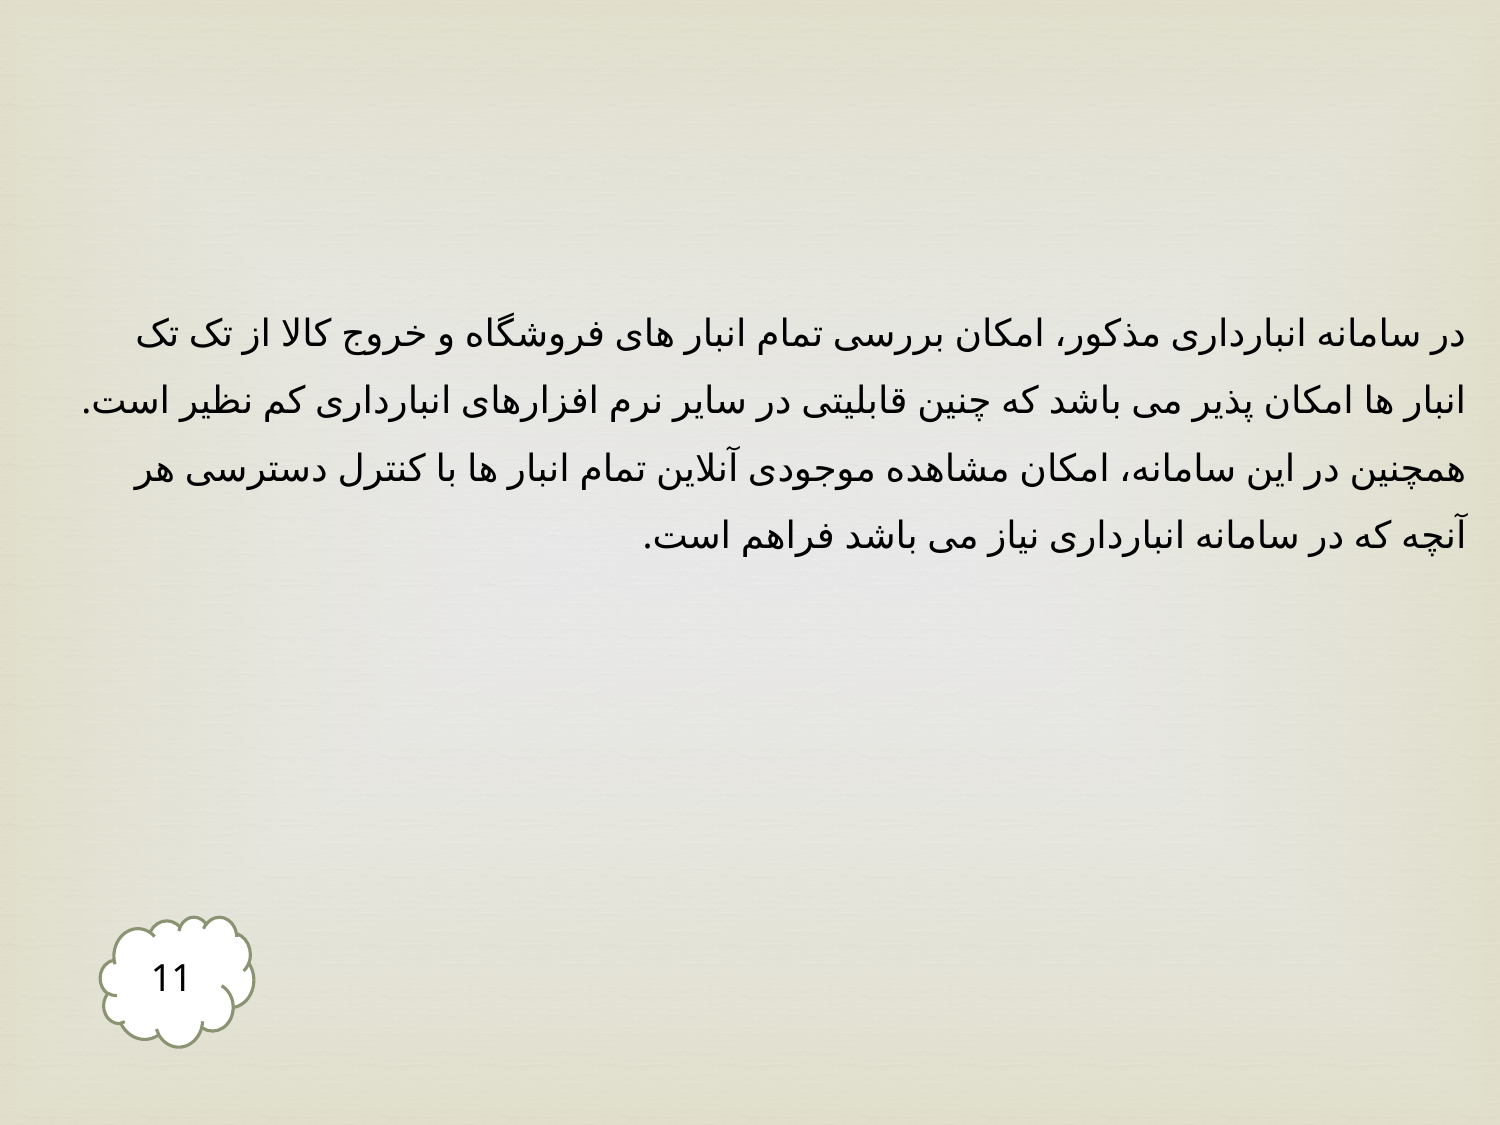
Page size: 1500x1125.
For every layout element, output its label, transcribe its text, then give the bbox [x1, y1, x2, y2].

text_box در سامانه انبارداری مذکور، امکان بررسی تمام انبار های فروشگاه و خروج کالا از تک تک انبار ها امکان پذیر می باشد که چنین قابلیتی در سایر نرم افزارهای انبارداری کم نظیر است. همچنین در این سامانه، امکان مشاهده موجودی آنلاین تمام انبار ها با کنترل دسترسی هر آنچه که در سامانه انبارداری نیاز می باشد فراهم است. [53, 278, 1483, 564]
